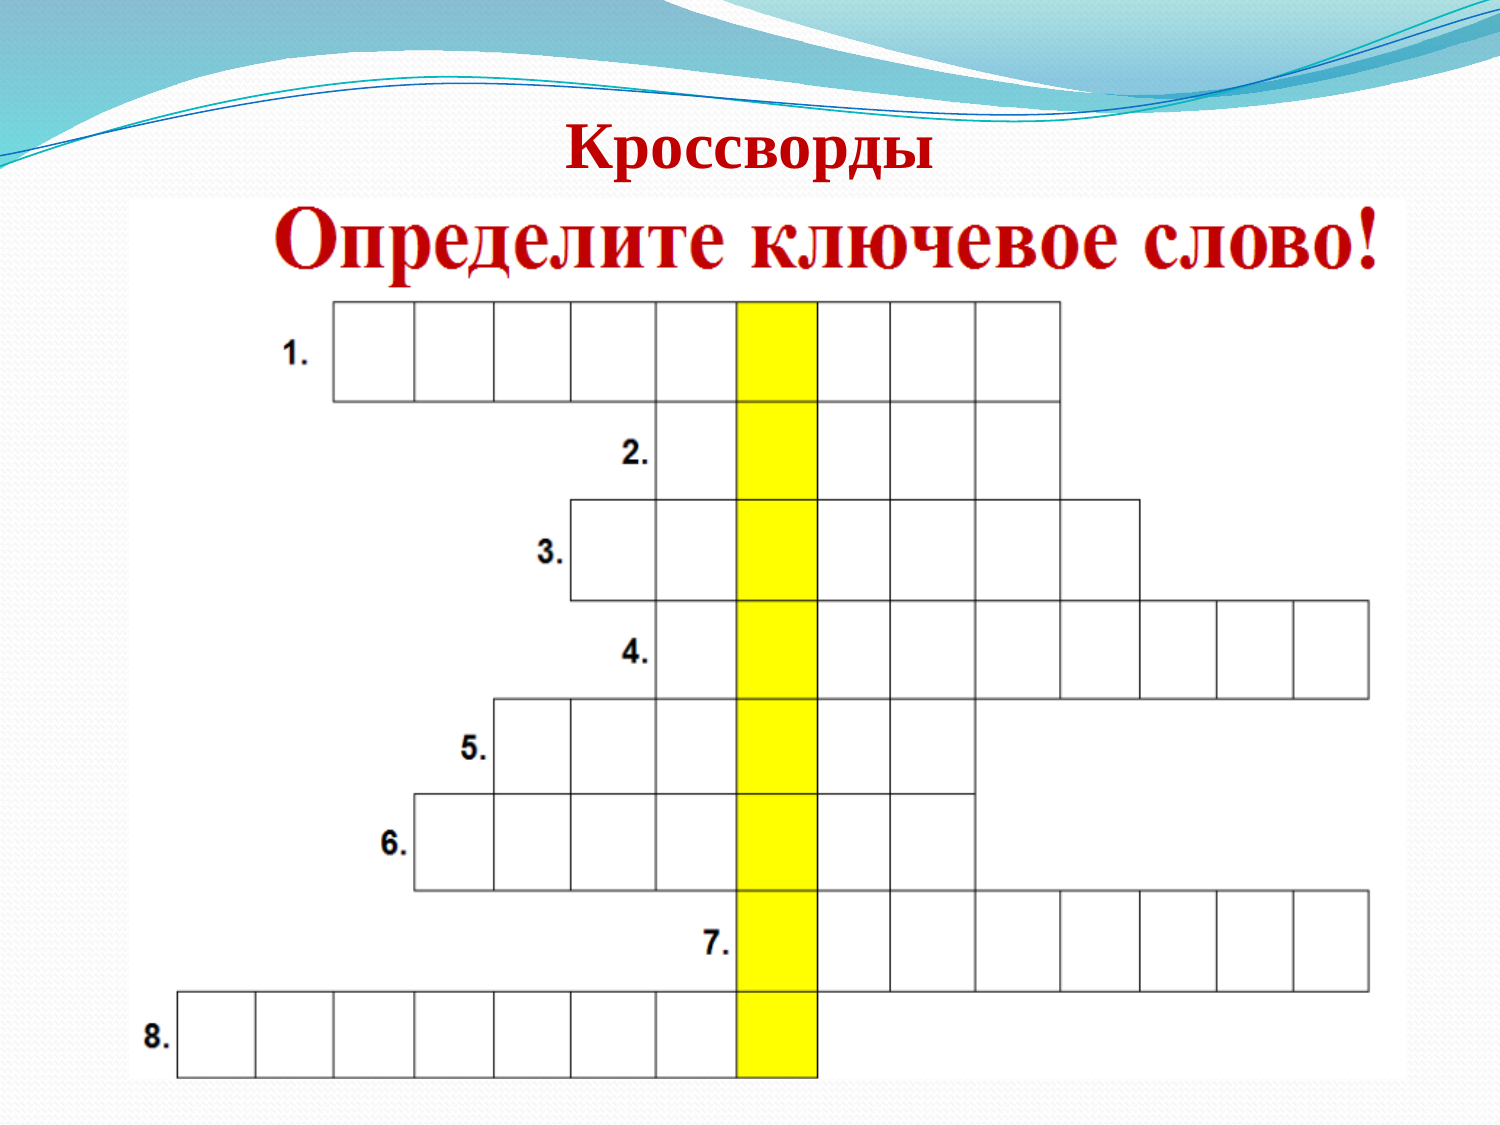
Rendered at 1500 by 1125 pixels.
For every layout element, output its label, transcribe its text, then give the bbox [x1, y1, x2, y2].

text_box Кроссворды [0, 94, 1500, 270]
picture [128, 198, 1407, 1079]
